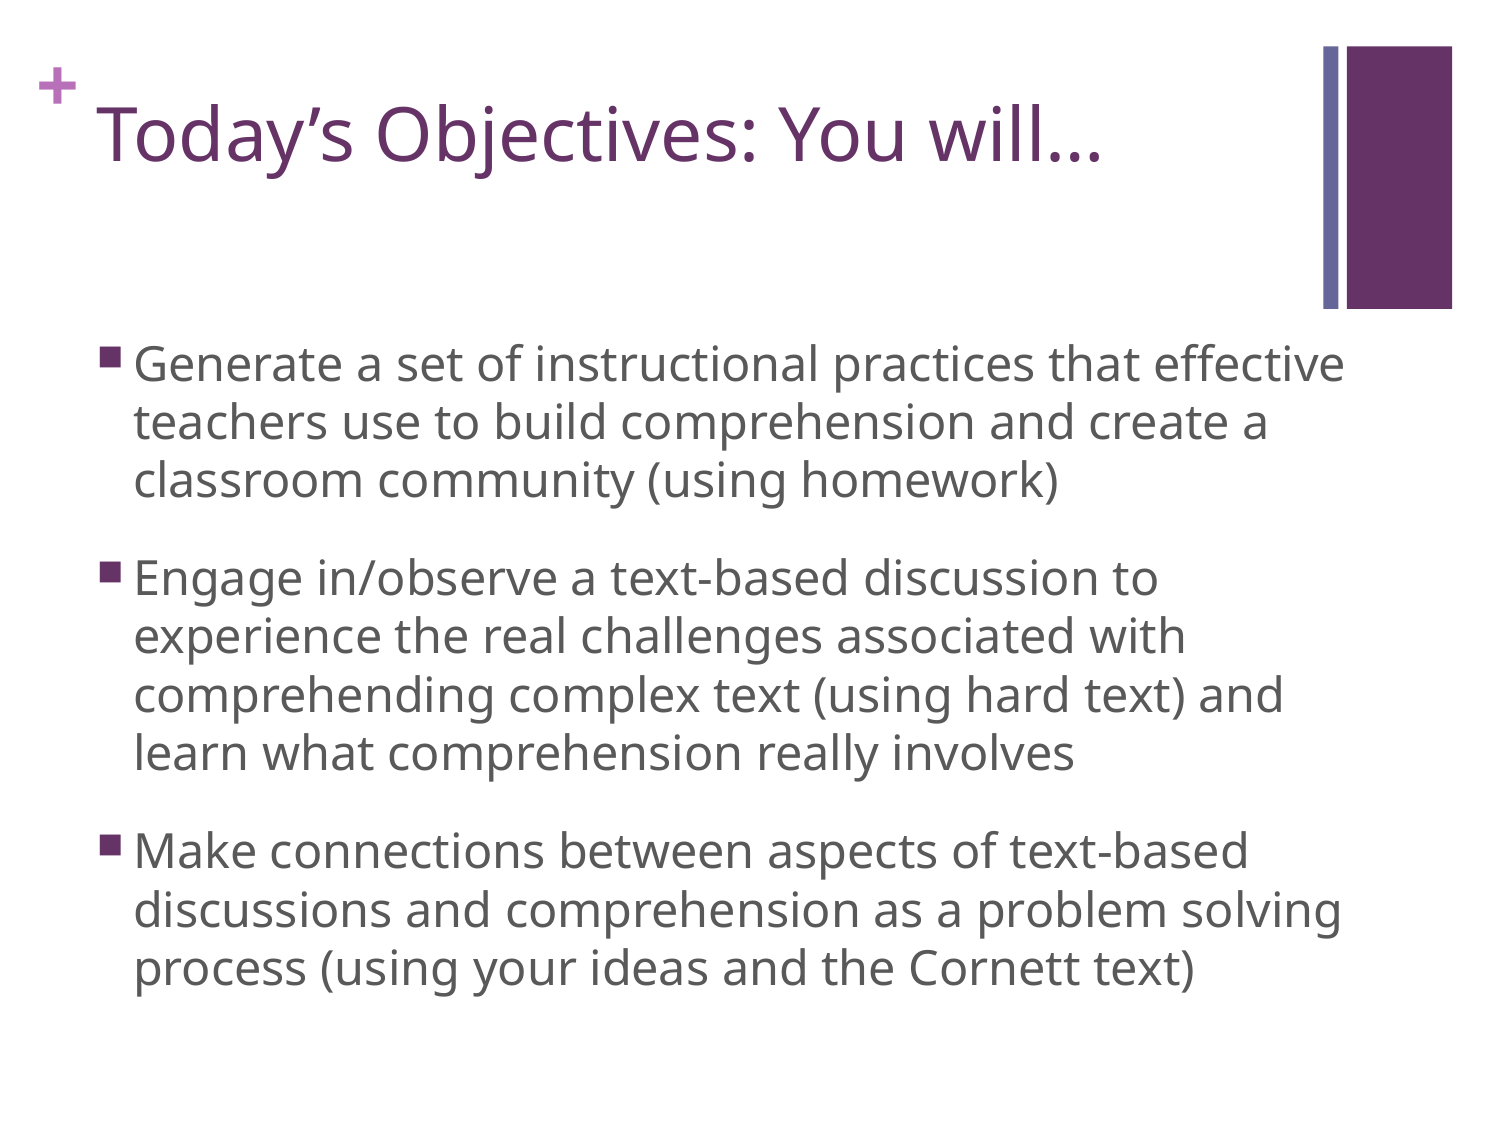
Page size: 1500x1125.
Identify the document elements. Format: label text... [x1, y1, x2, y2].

title Today’s Objectives: You will… [81, 79, 1322, 263]
list Generate a set of instructional practices that effective teachers use to build comprehension and create a classroom community (using homework) Engage in/observe a text-based discussion to experience the real challenges associated with comprehending complex text (using hard text) and learn what comprehension really involves Make connections between aspects of text-based discussions and comprehension as a problem solving process (using your ideas and the Cornett text) [81, 324, 1389, 1049]
